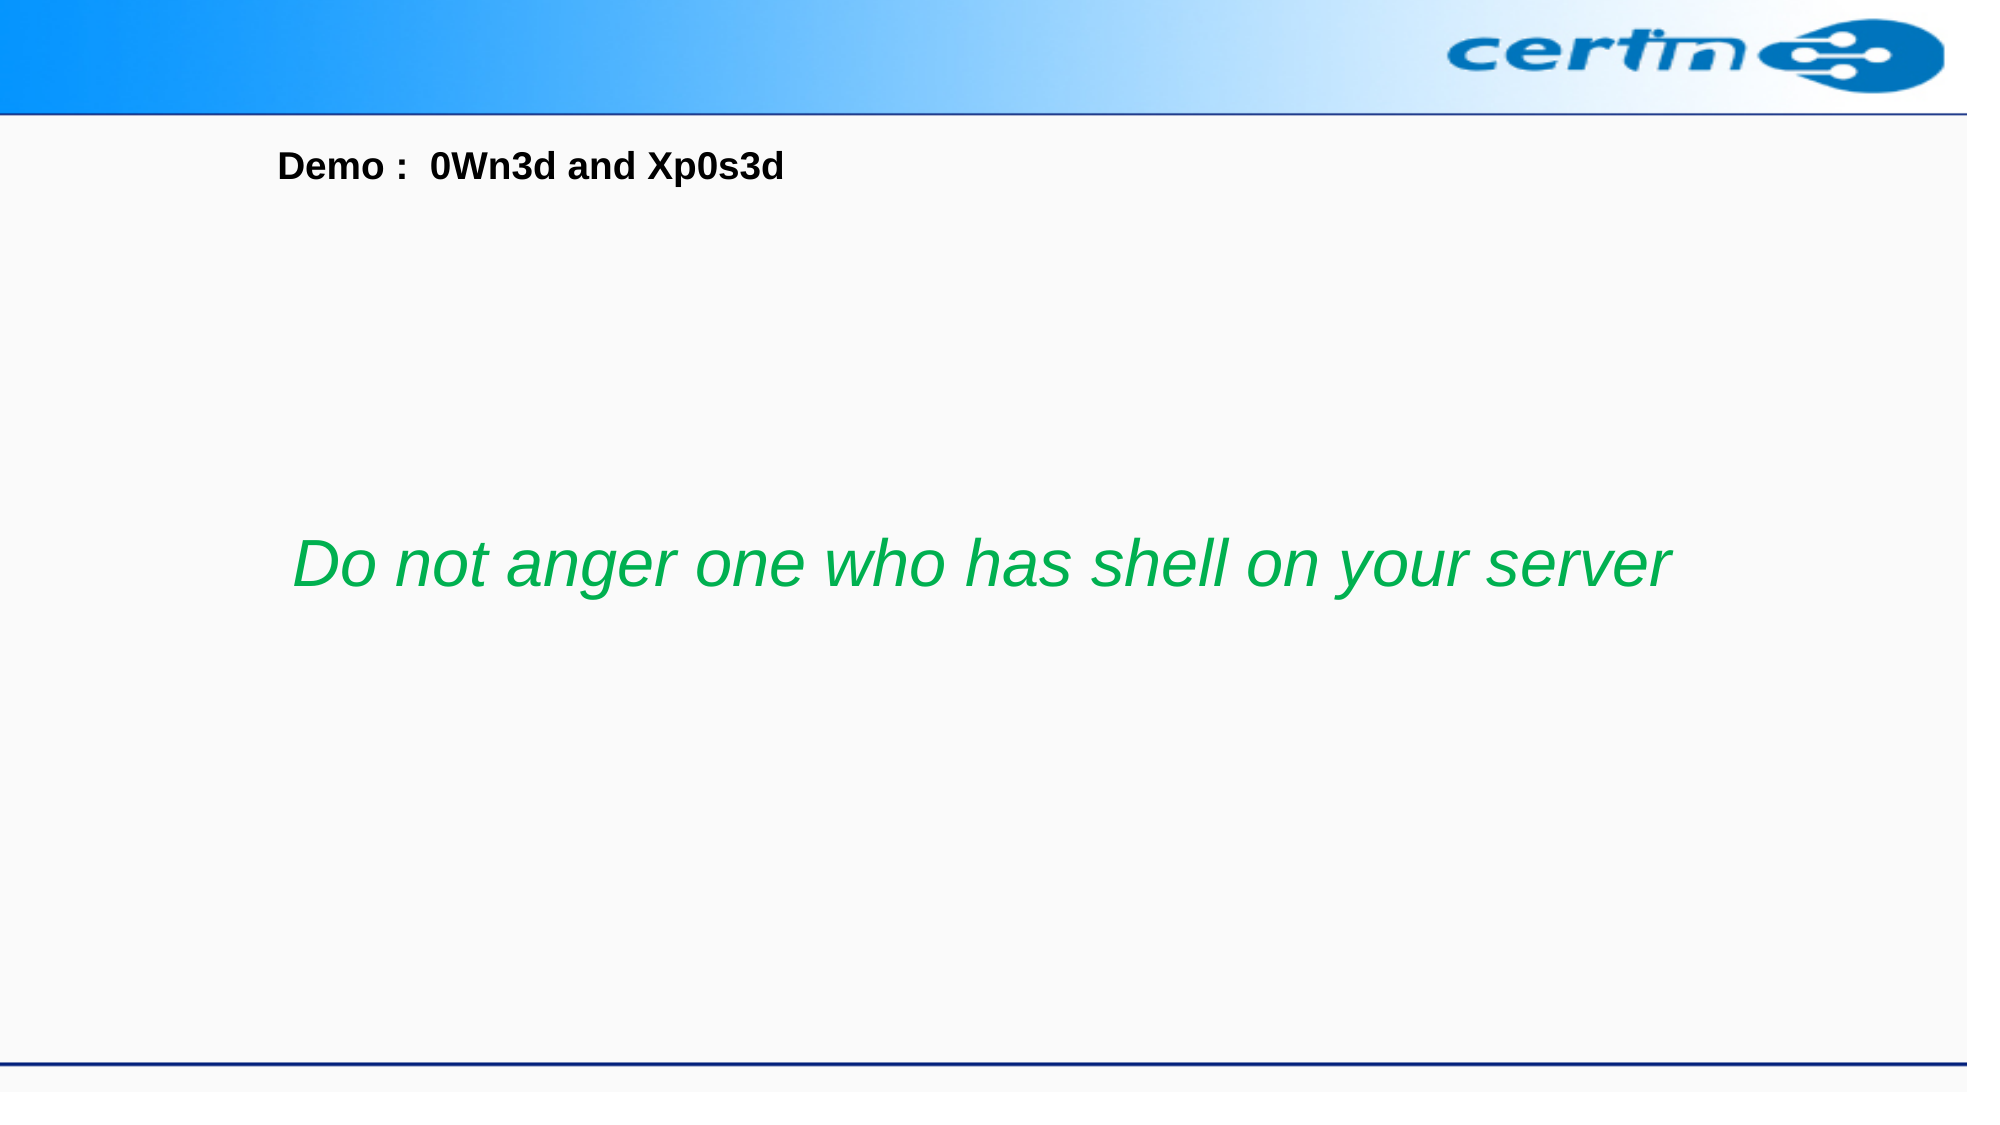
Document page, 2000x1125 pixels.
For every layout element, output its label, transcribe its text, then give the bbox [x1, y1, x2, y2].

list Do not anger one who has shell on your server [83, 149, 1884, 1026]
picture [0, 0, 1967, 1092]
title Demo : 0Wn3d and Xp0s3d [261, 62, 1763, 149]
